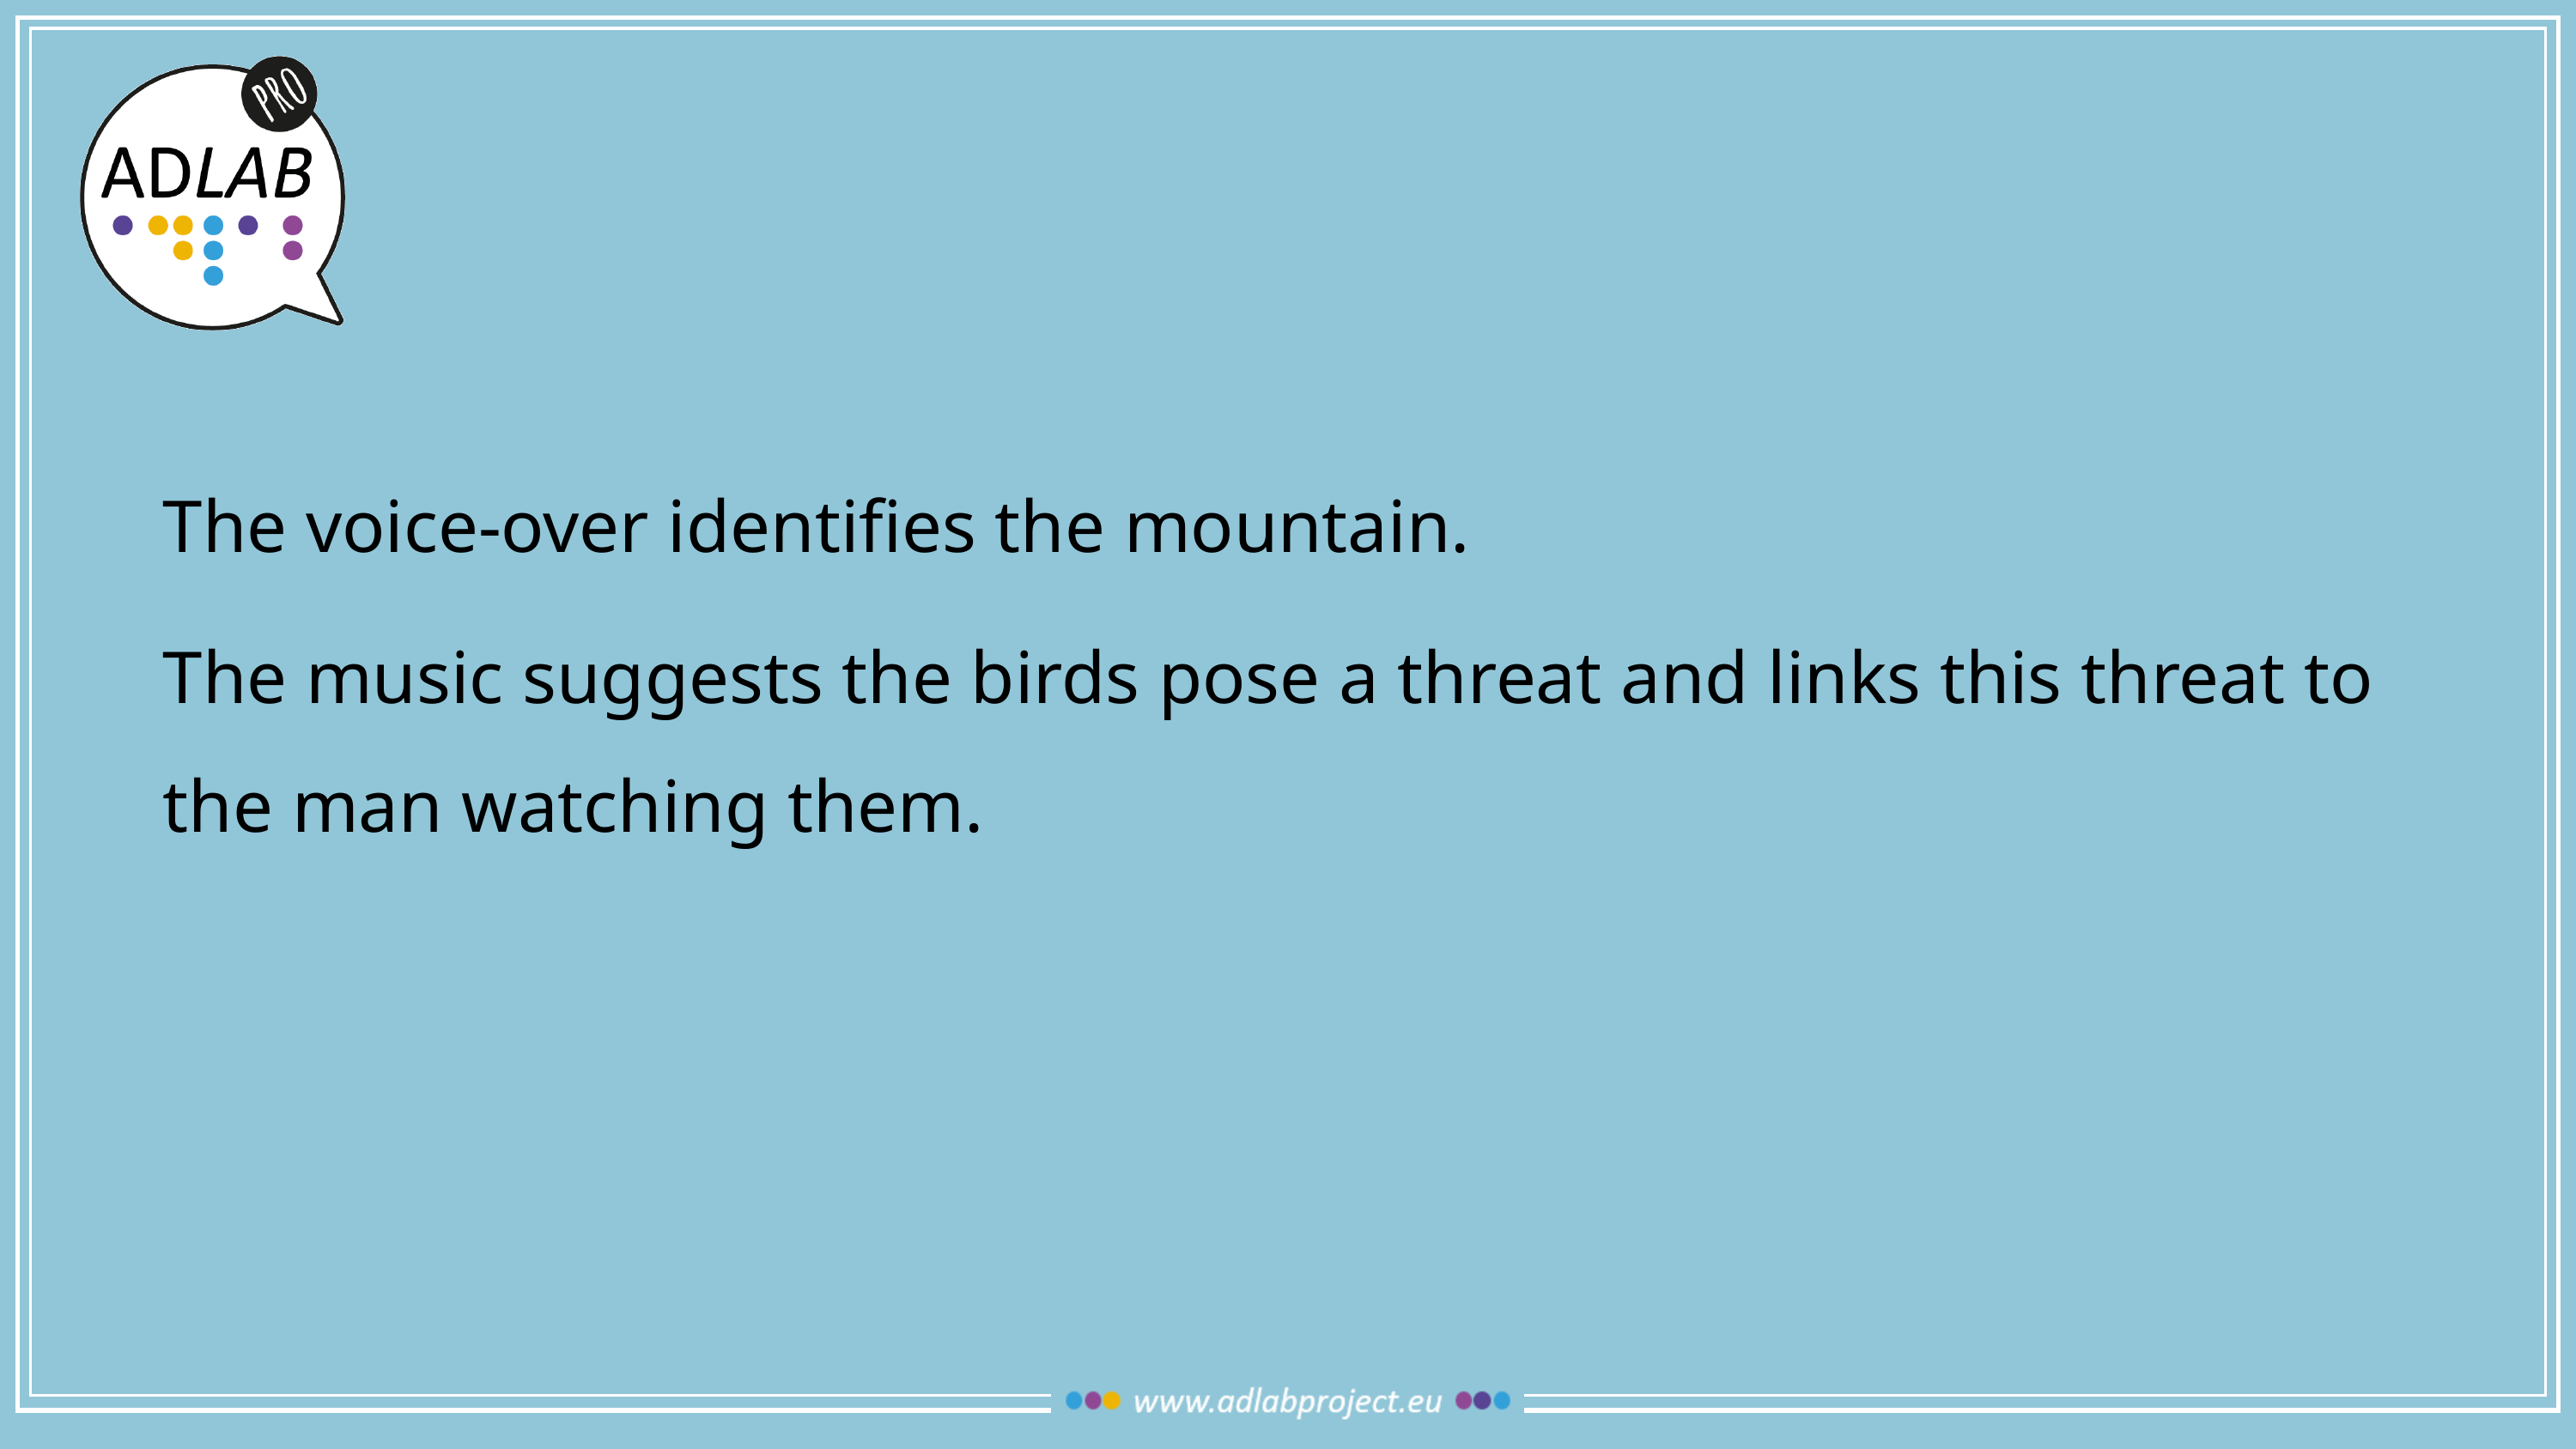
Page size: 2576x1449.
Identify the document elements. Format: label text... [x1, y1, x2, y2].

list The voice-over identifies the mountain. The music suggests the birds pose a threat and links this threat to the man watching them. [150, 431, 2467, 1087]
picture [1051, 1378, 1524, 1429]
picture [72, 49, 353, 330]
